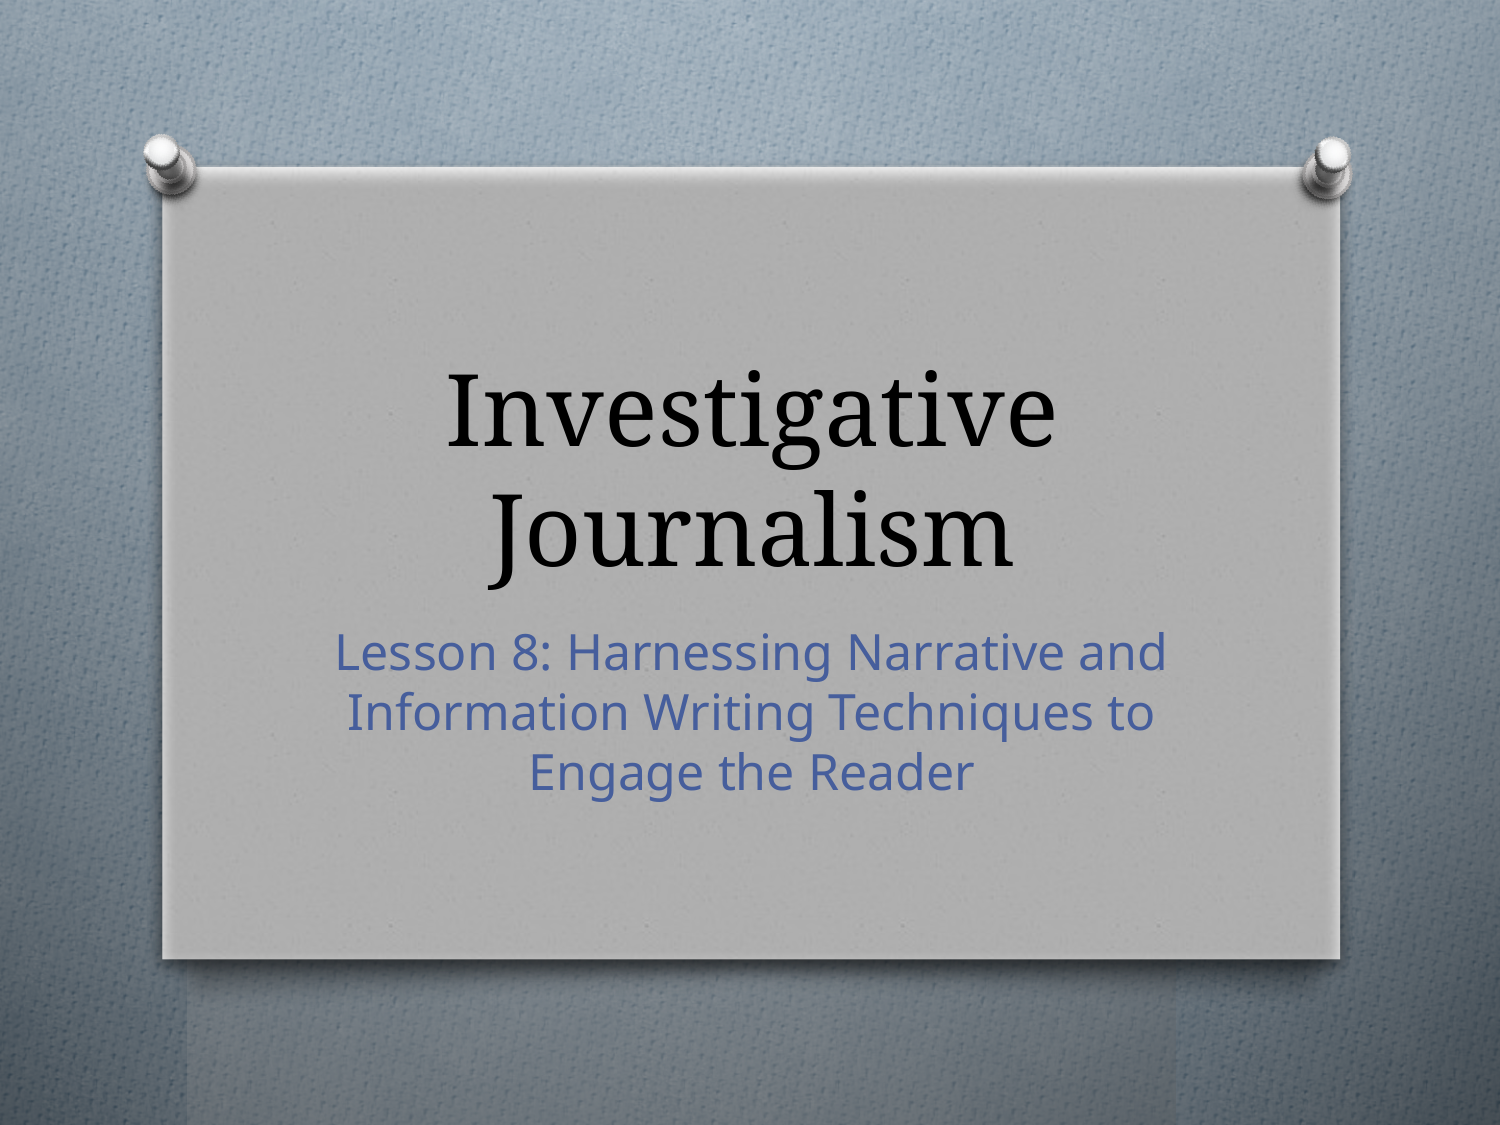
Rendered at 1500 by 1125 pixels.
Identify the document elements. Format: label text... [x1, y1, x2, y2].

subtitle Lesson 8: Harnessing Narrative and Information Writing Techniques to Engage the Reader [283, 612, 1221, 863]
title Investigative Journalism [283, 294, 1223, 595]
picture [112, 100, 235, 224]
picture [1274, 109, 1396, 230]
